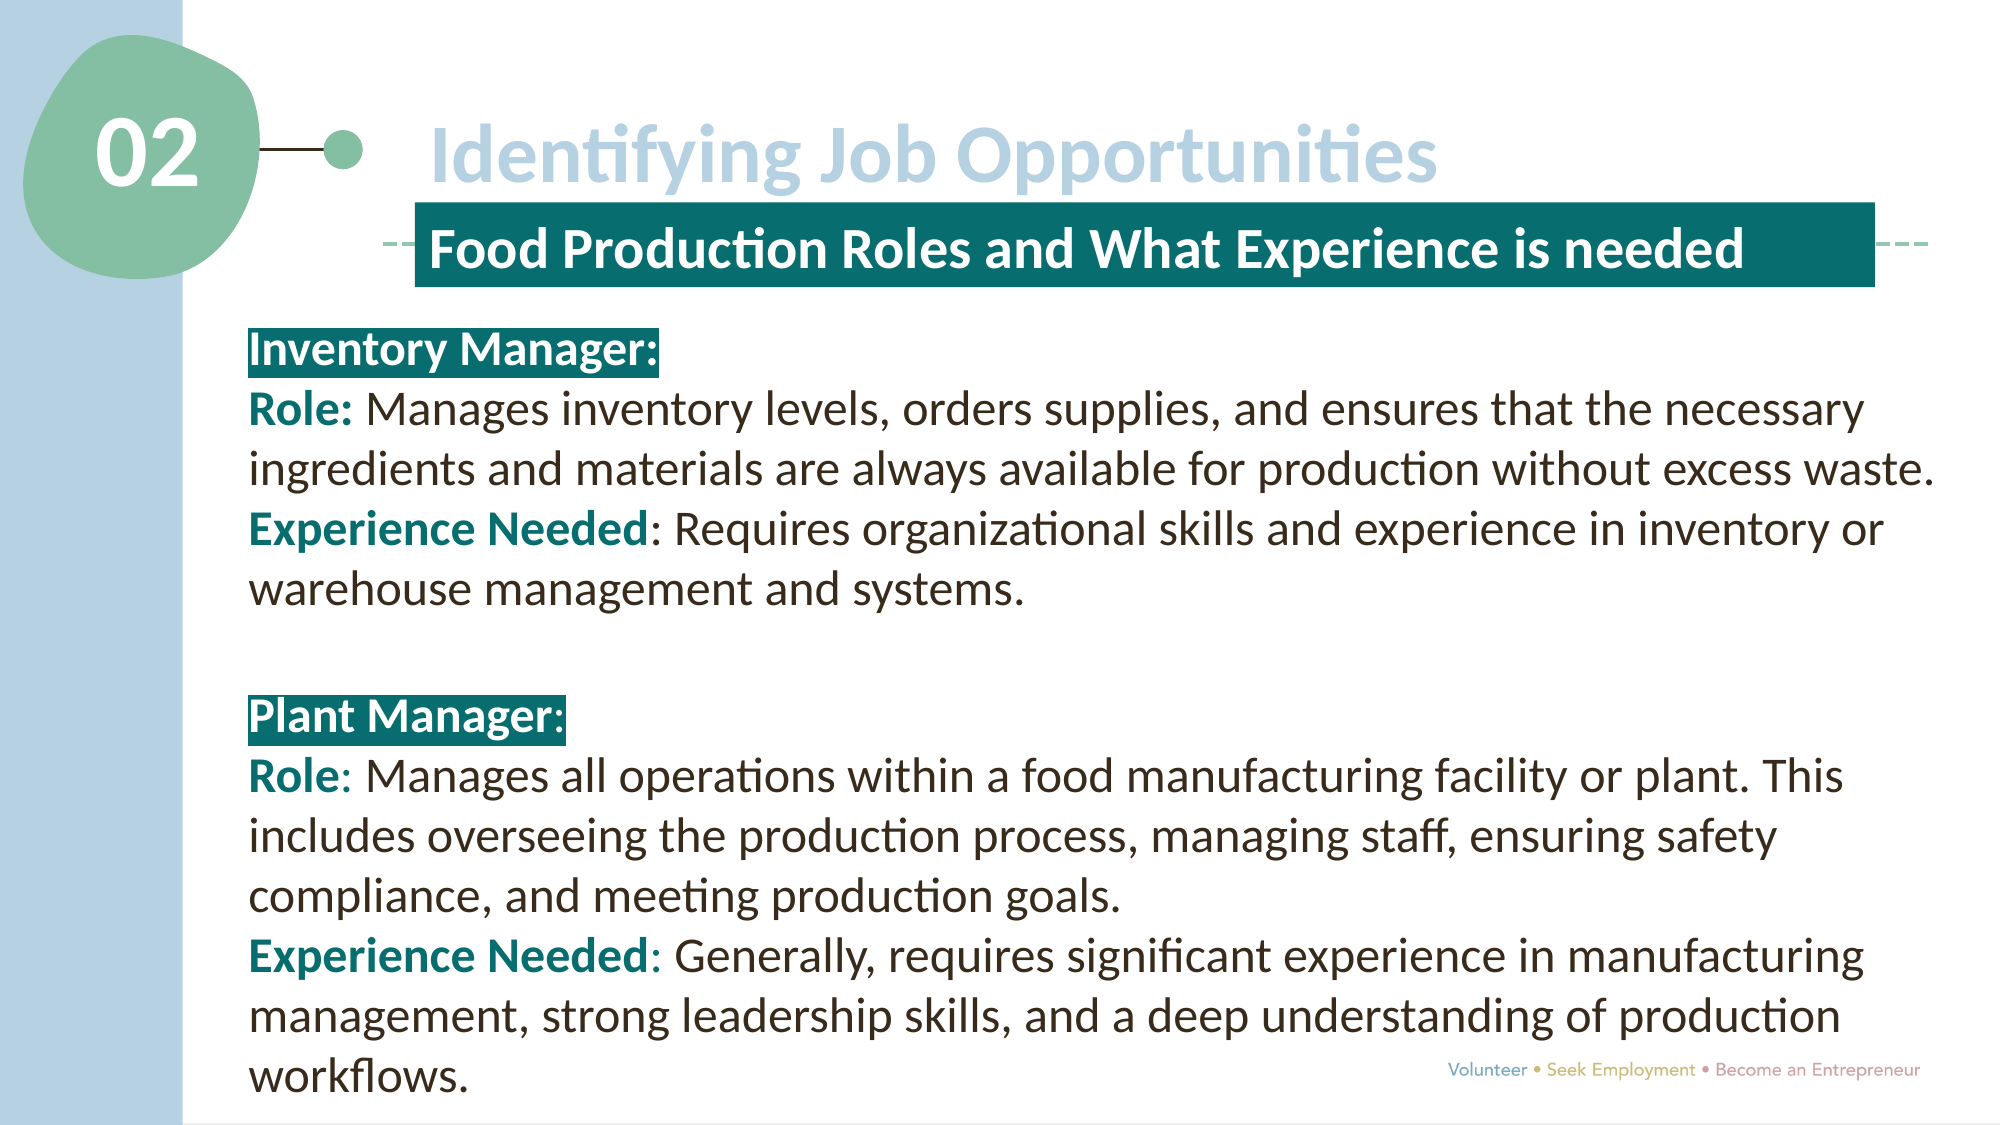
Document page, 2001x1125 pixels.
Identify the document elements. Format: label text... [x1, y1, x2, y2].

text_box Identifying Job Opportunities [414, 108, 1675, 202]
text_box [34, 230, 234, 280]
text_box Food Production Roles and What Experience is needed [414, 202, 1875, 243]
text_box Inventory Manager: Role: Manages inventory levels, orders supplies, and ensures that the necessary ingredients and materials are always available for production without excess waste. Experience Needed: Requires organizational skills and experience in inventory or warehouse management and systems. Plant Manager: Role: Manages all operations within a food manufacturing facility or plant. This includes overseeing the production process, managing staff, ensuring safety compliance, and meeting production goals. Experience Needed: Generally, requires significant experience in manufacturing management, strong leadership skills, and a deep understanding of production workflows. [233, 307, 1976, 1125]
text_box [55, 35, 249, 88]
text_box 02 [21, 88, 275, 230]
text_box [0, 0, 184, 1125]
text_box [110, 129, 363, 170]
text_box Food Production Roles and What Experience is needed [414, 244, 1875, 288]
